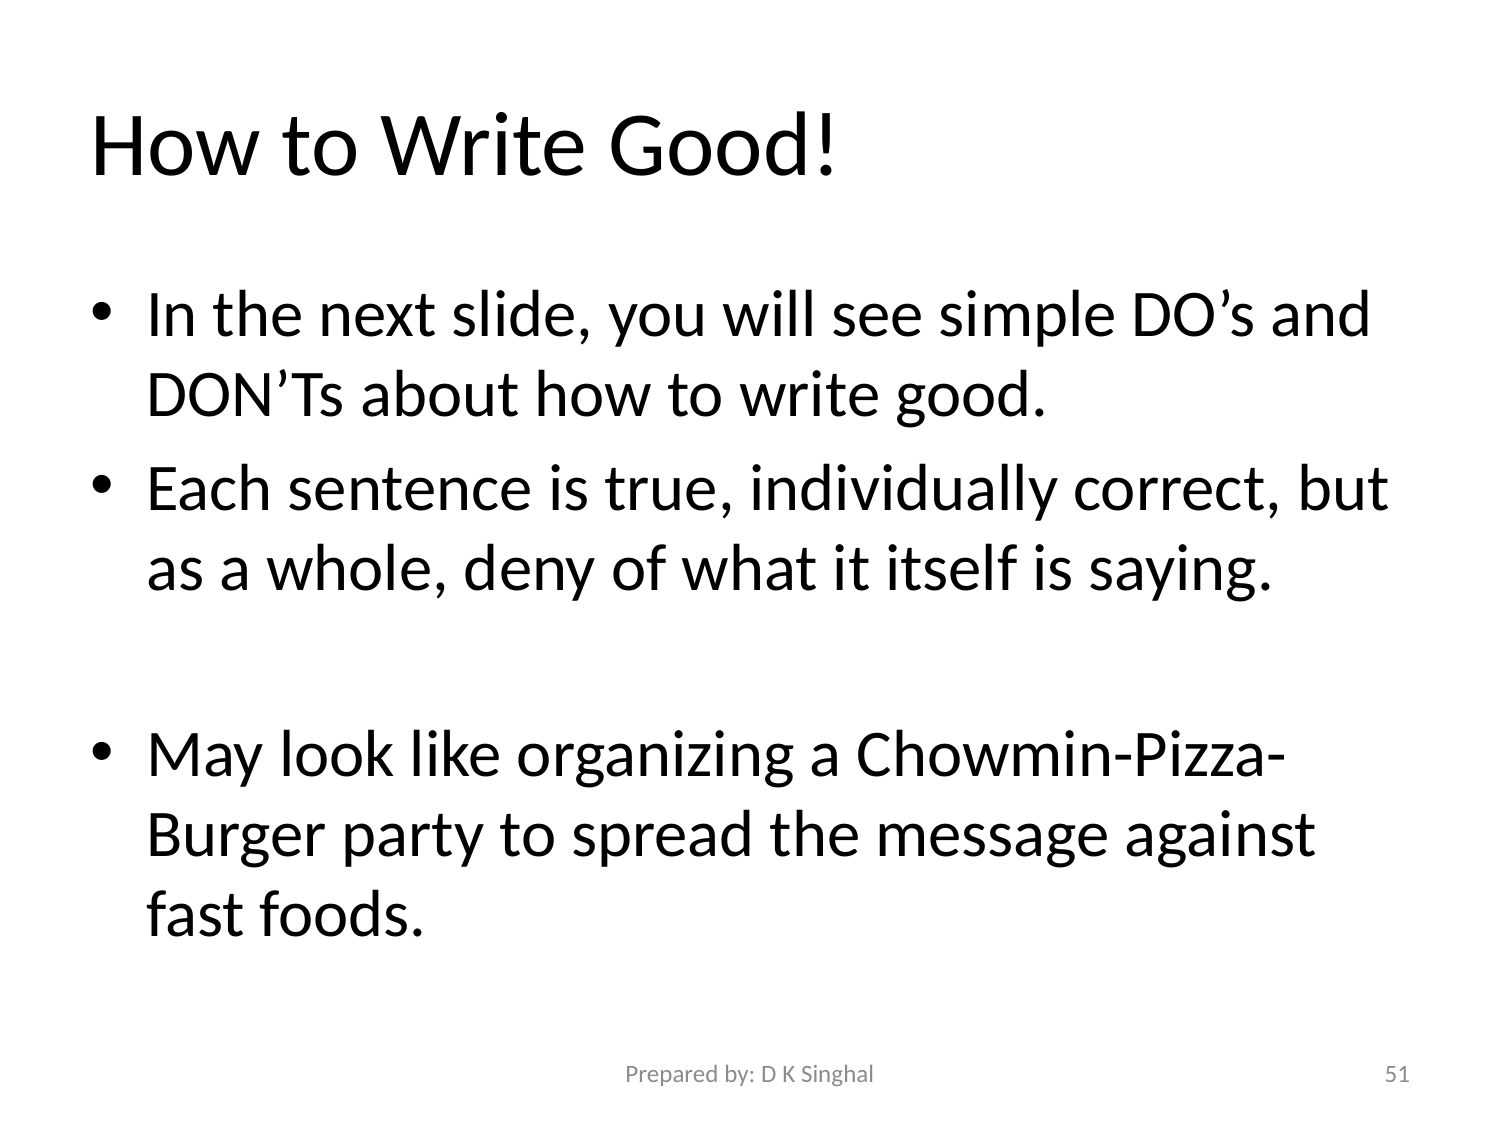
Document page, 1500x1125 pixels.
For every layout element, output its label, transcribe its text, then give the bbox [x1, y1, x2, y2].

slide_number 51 [1074, 1042, 1425, 1103]
list In the next slide, you will see simple DO’s and DON’Ts about how to write good. Each sentence is true, individually correct, but as a whole, deny of what it itself is saying. May look like organizing a Chowmin-Pizza-Burger party to spread the message against fast foods. [75, 262, 1425, 1005]
footer Prepared by: D K Singhal [512, 1042, 988, 1103]
title How to Write Good! [75, 45, 1425, 233]
